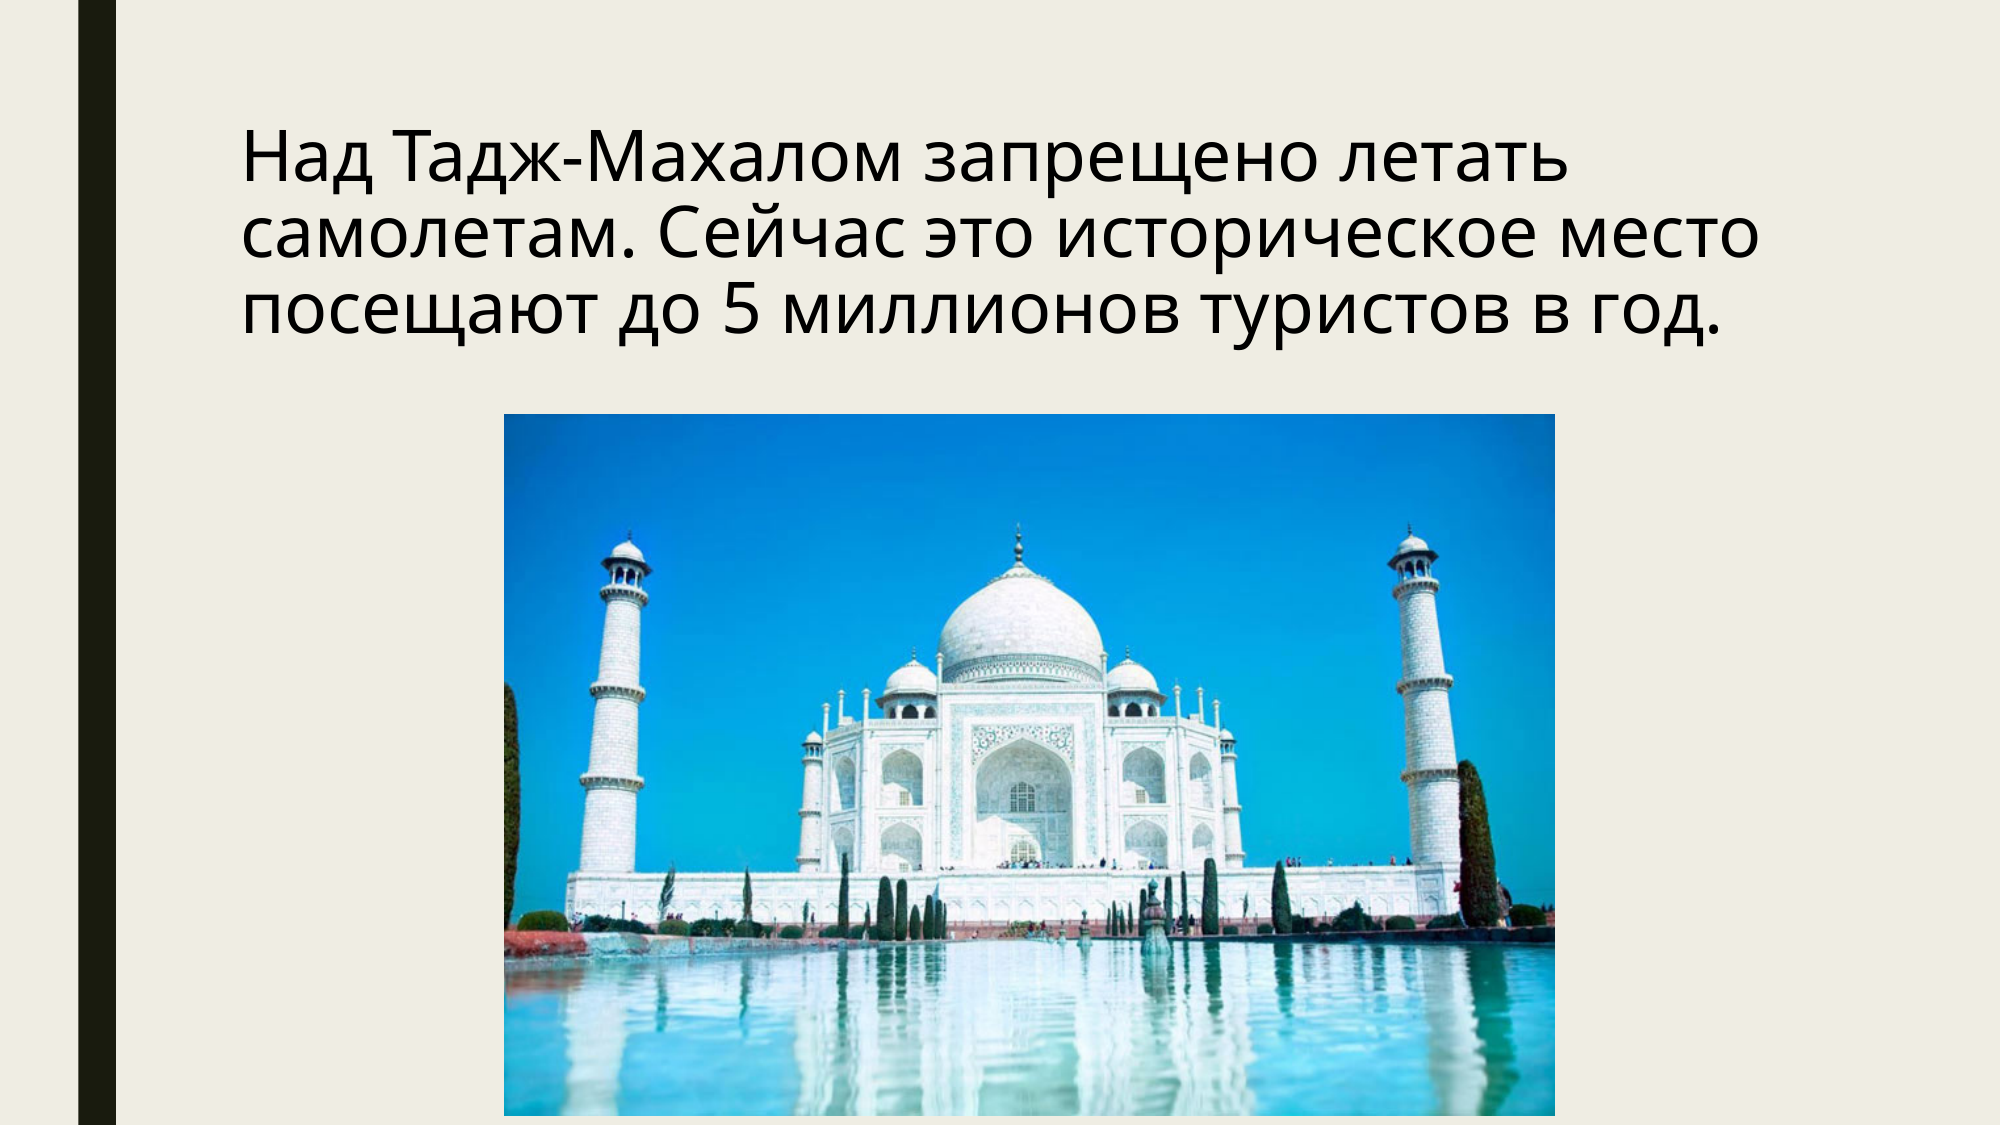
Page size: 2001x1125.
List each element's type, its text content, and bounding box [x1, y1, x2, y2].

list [504, 414, 1555, 1116]
title Над Тадж-Махалом запрещено летать самолетам. Сейчас это историческое место посещают до 5 миллионов туристов в год. [225, 112, 1800, 381]
